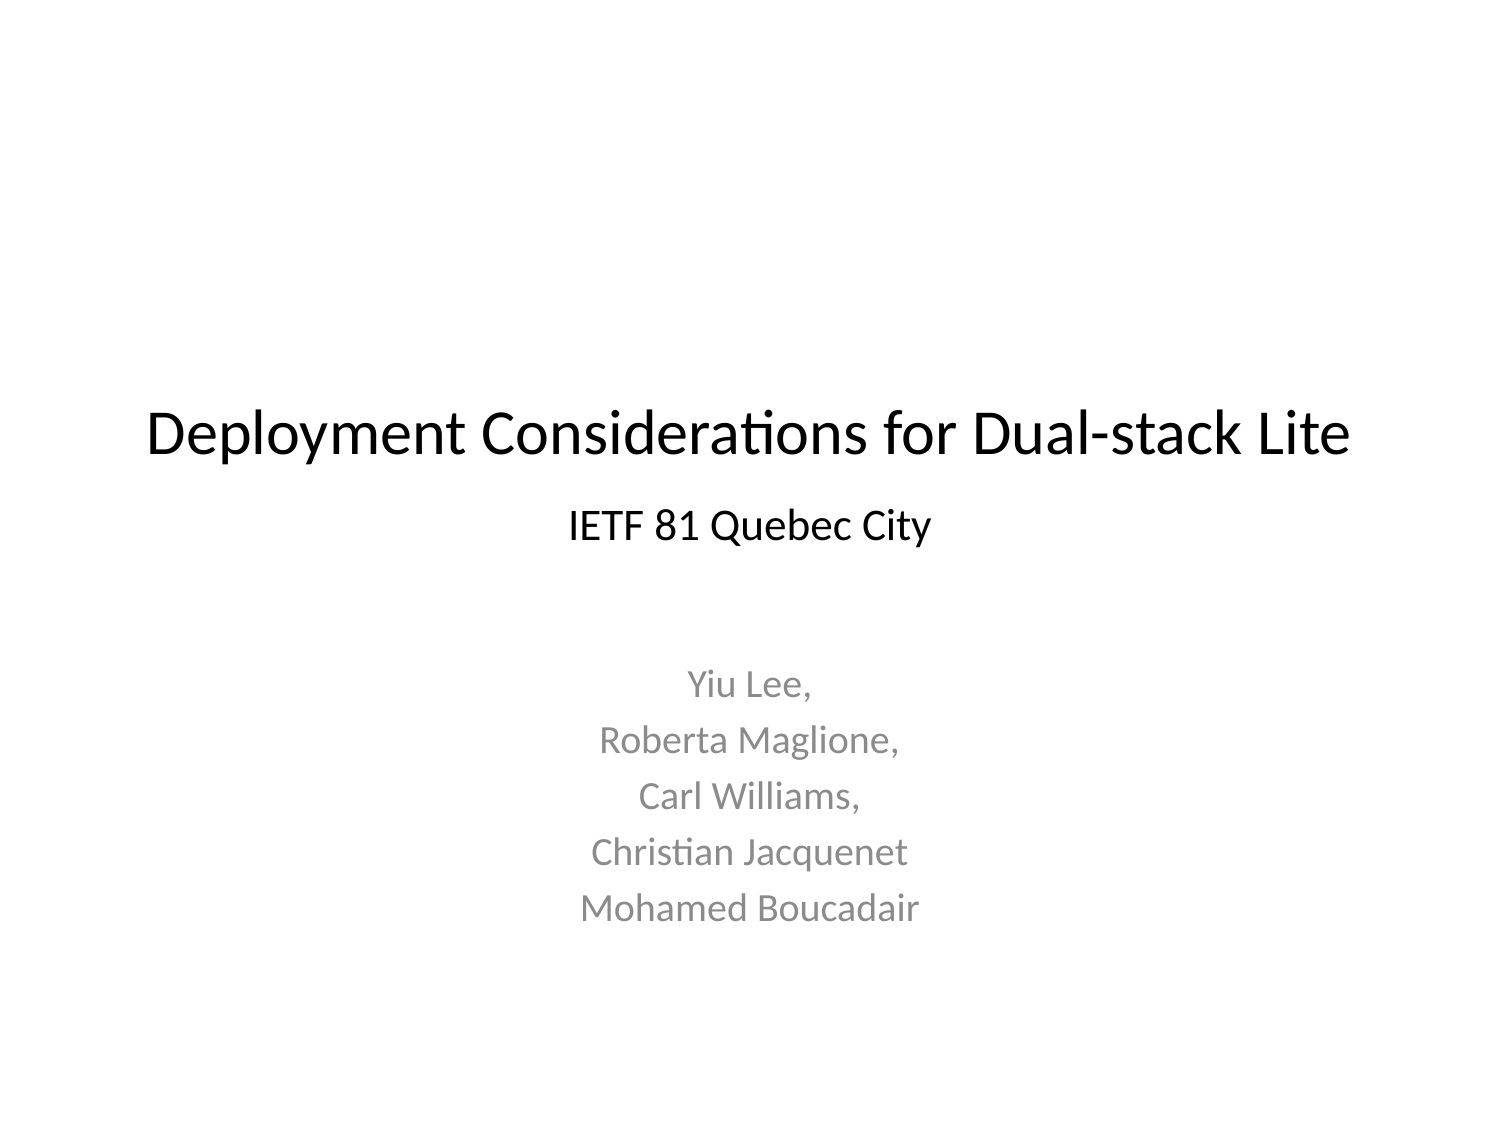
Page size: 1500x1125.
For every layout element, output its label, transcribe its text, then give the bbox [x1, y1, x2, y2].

title Deployment Considerations for Dual-stack Lite IETF 81 Quebec City [112, 349, 1388, 591]
subtitle Yiu Lee, Roberta Maglione, Carl Williams, Christian Jacquenet Mohamed Boucadair [224, 649, 1276, 938]
